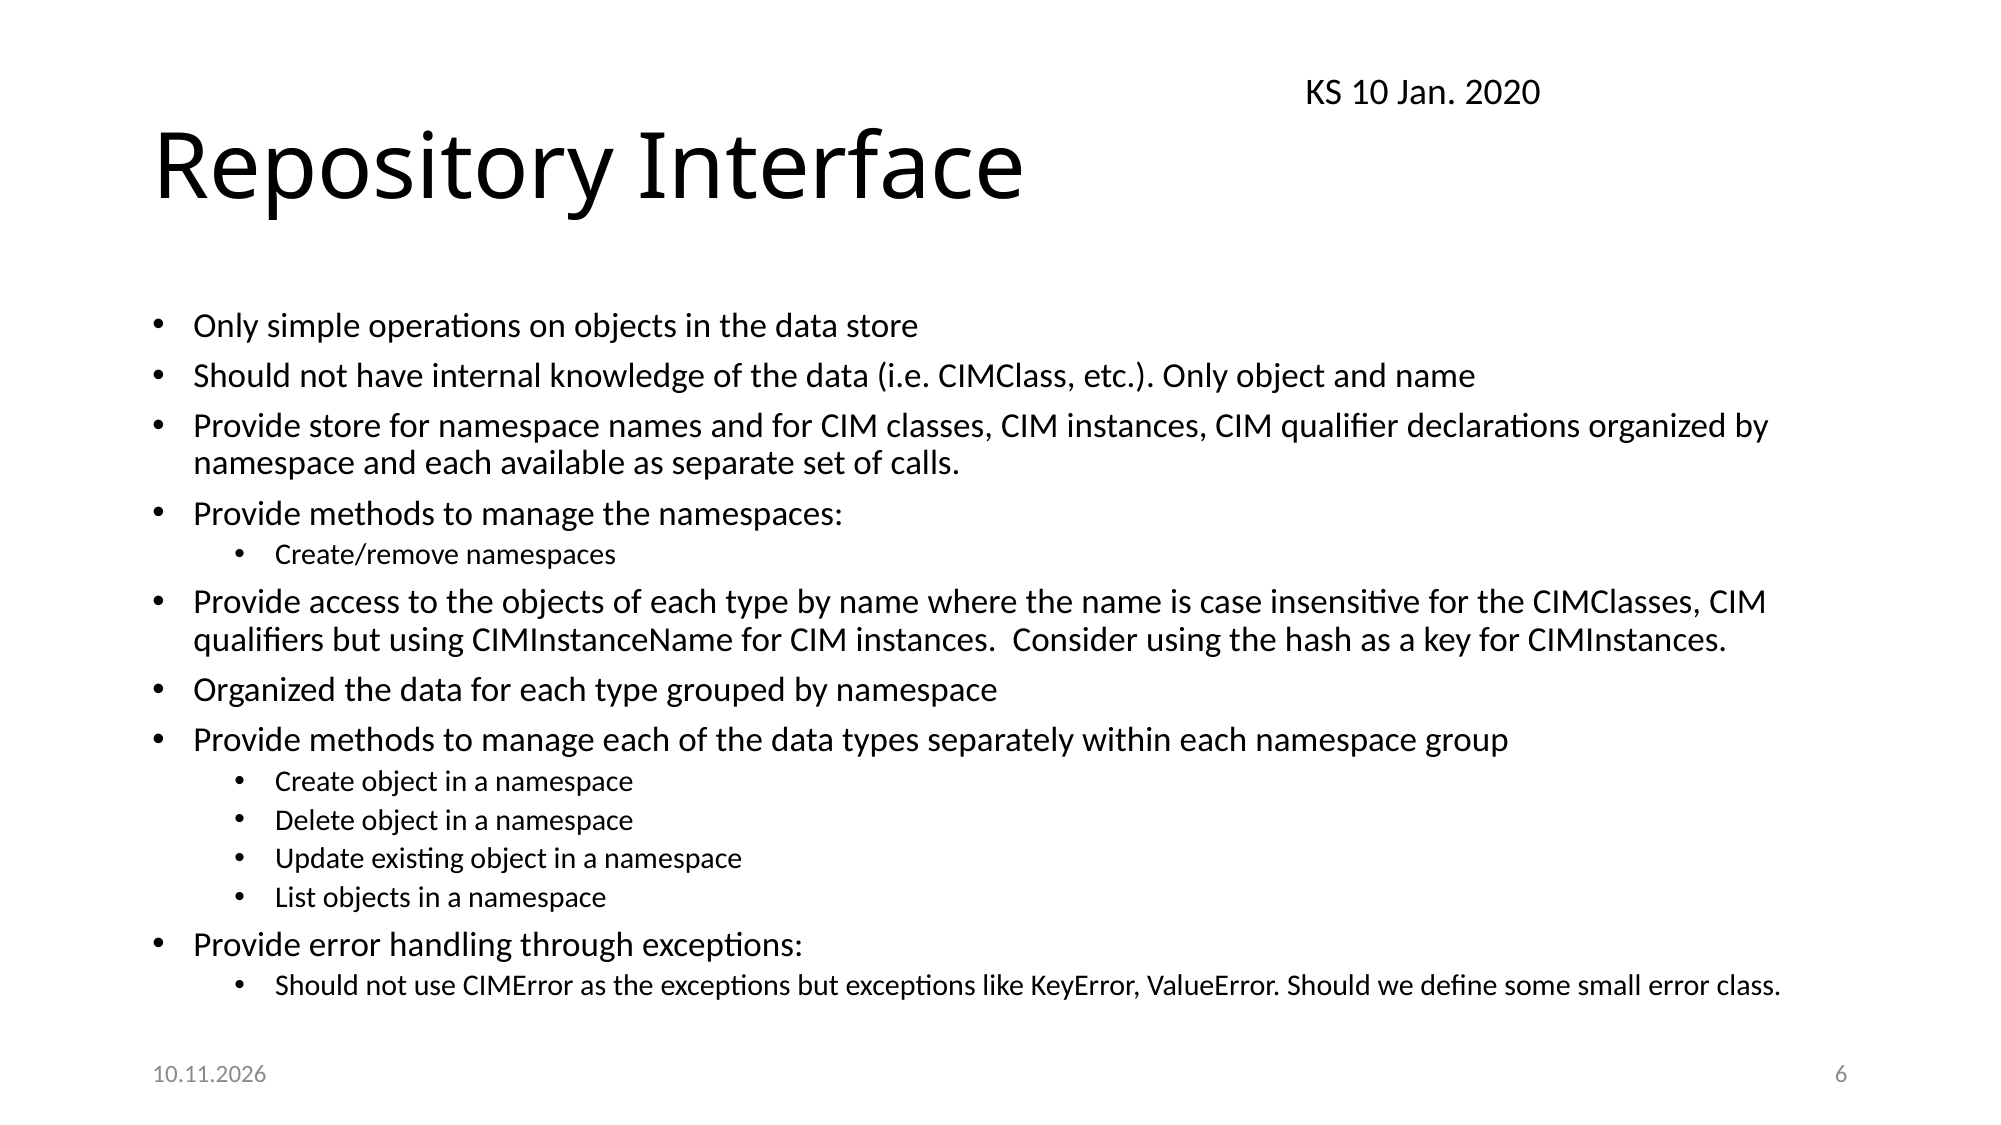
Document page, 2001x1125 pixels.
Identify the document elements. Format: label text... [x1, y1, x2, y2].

title Repository Interface [137, 59, 1863, 278]
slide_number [137, 1042, 588, 1103]
slide_number 6 [1412, 1042, 1863, 1103]
list Only simple operations on objects in the data store Should not have internal knowledge of the data (i.e. CIMClass, etc.). Only object and name Provide store for namespace names and for CIM classes, CIM instances, CIM qualifier declarations organized by namespace and each available as separate set of calls. Provide methods to manage the namespaces: Create/remove namespaces Provide access to the objects of each type by name where the name is case insensitive for the CIMClasses, CIM qualifiers but using CIMInstanceName for CIM instances. Consider using the hash as a key for CIMInstances. Organized the data for each type grouped by namespace Provide methods to manage each of the data types separately within each namespace group Create object in a namespace Delete object in a namespace Update existing object in a namespace List objects in a namespace Provide error handling through exceptions: Should not use CIMError as the exceptions but exceptions like KeyError, ValueError. Should we define some small error class. [137, 299, 1863, 1014]
text_box KS 10 Jan. 2020 [1290, 59, 1725, 120]
